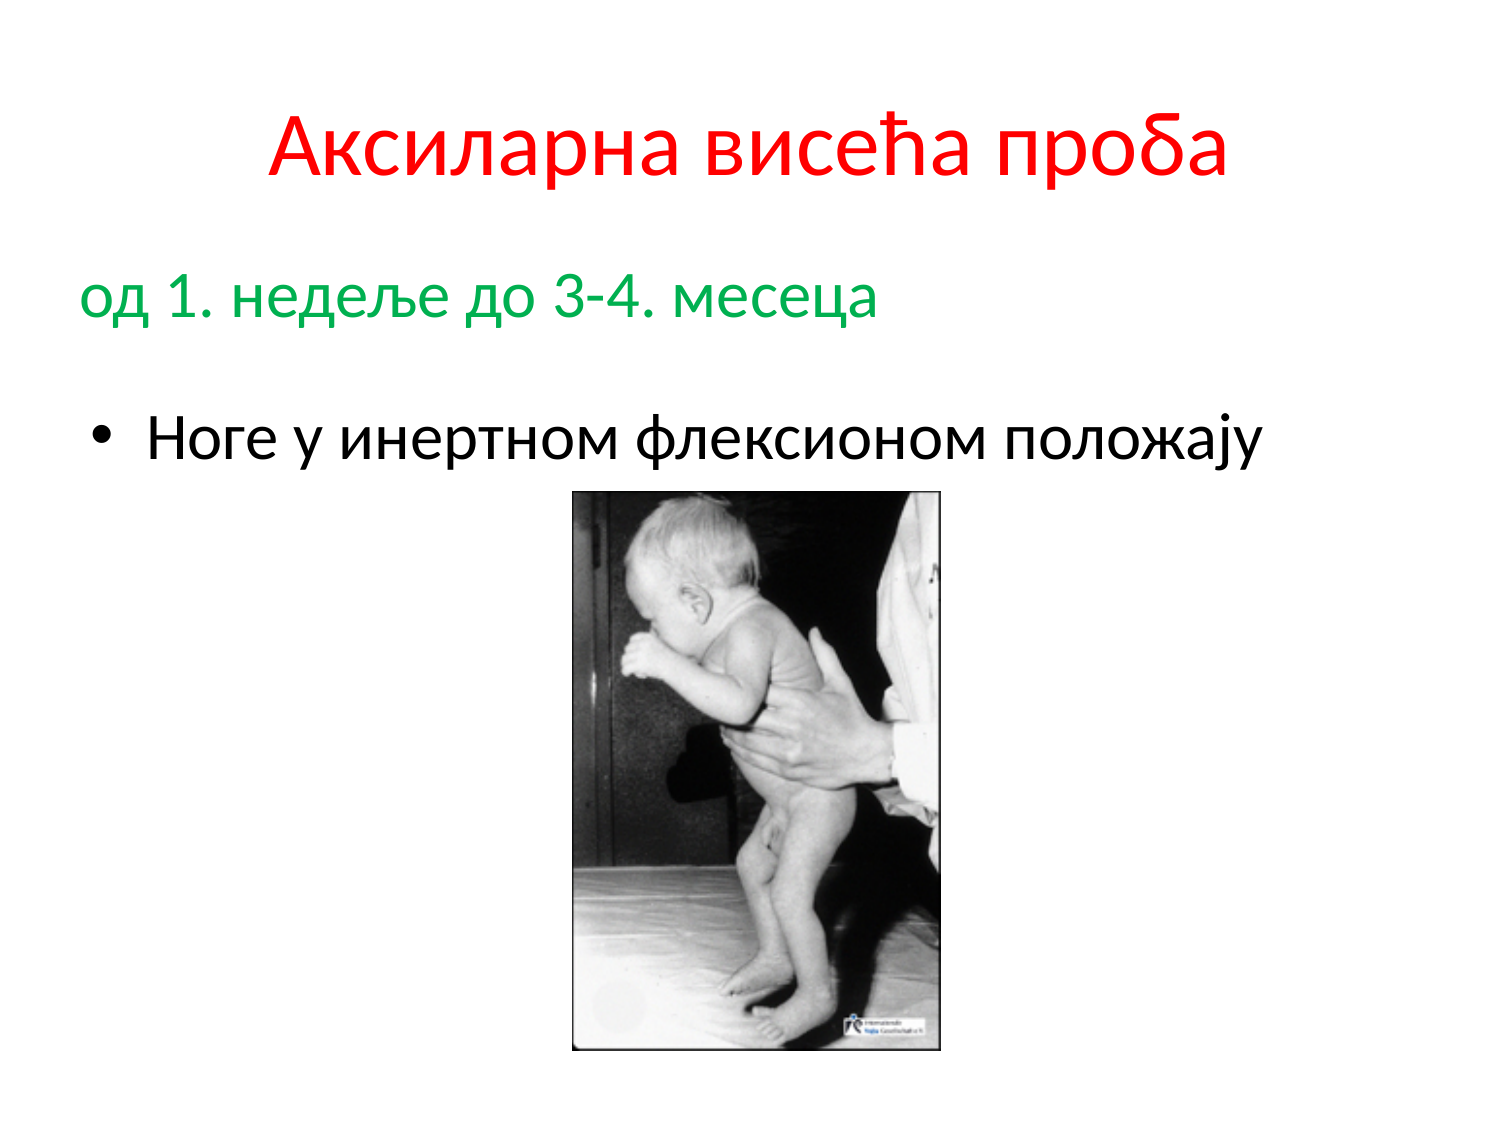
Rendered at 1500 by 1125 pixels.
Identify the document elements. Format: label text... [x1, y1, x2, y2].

list Ноге у инертном флексионом положају [75, 385, 1425, 1005]
text_box од 1. недеље до 3-4. месеца [64, 243, 1376, 339]
picture [572, 491, 941, 1052]
title Аксиларна висећа проба [75, 45, 1425, 233]
